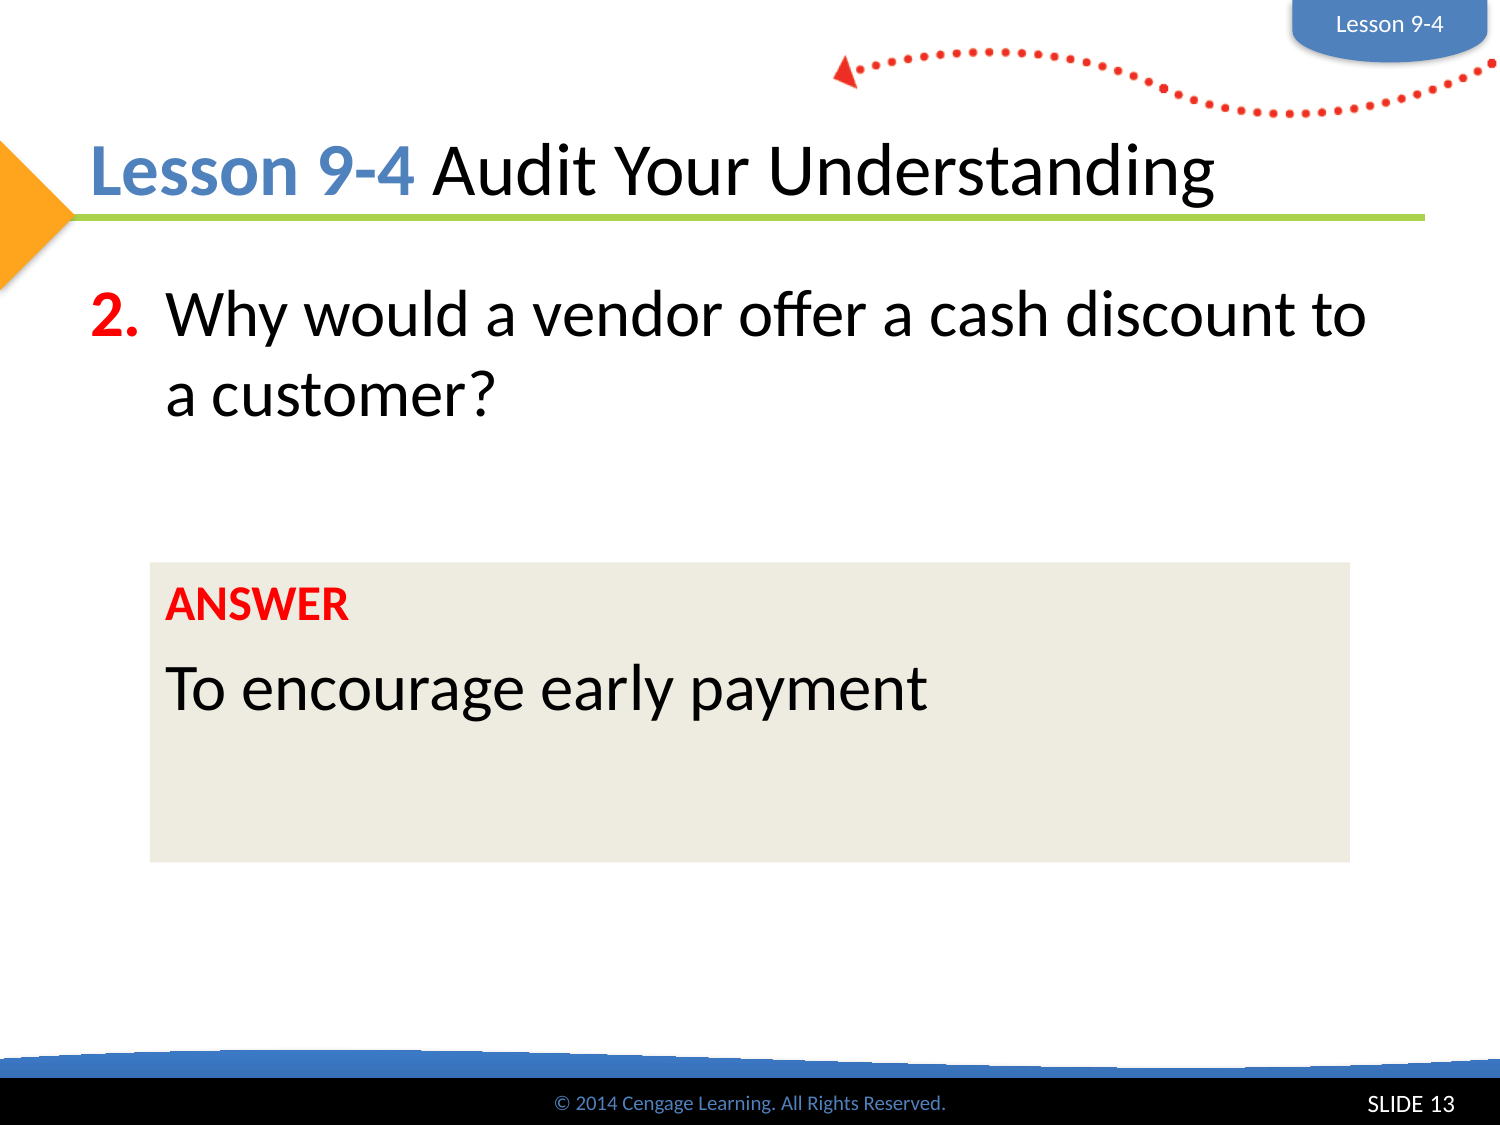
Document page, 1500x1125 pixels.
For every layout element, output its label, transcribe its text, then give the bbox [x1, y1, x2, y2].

picture [827, 37, 1500, 126]
text_box [0, 138, 78, 293]
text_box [1292, 0, 1488, 63]
slide_number SLIDE 13 [1170, 1080, 1470, 1125]
list 2. Why would a vendor offer a cash discount to a customer? [75, 262, 1425, 1005]
title Lesson 9-4 Audit Your Understanding [75, 29, 1350, 218]
text_box ANSWER To encourage early payment [149, 562, 1350, 863]
